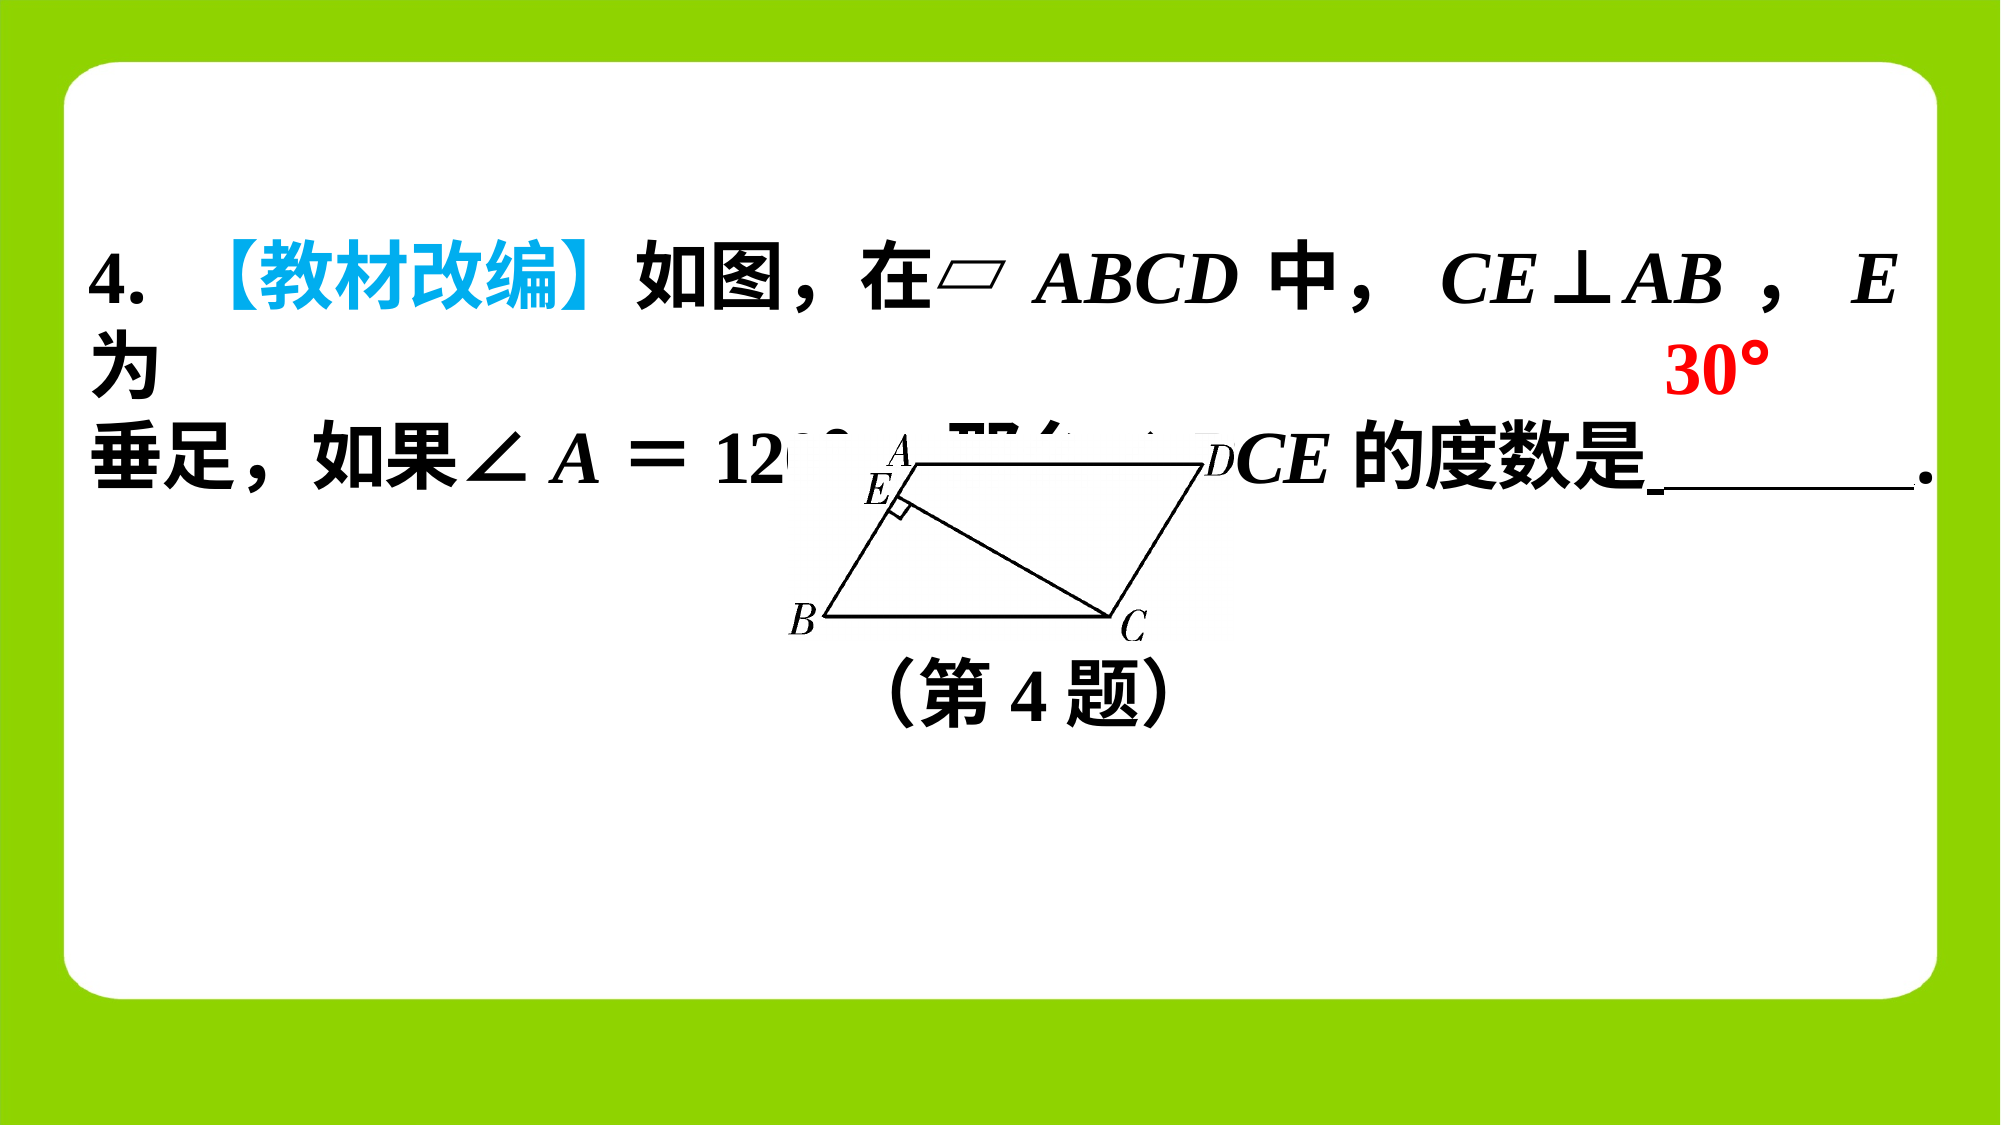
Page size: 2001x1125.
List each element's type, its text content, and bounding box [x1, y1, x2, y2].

picture [0, 0, 2001, 1125]
text_box 30° [1649, 312, 1905, 418]
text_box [787, 434, 1234, 738]
text_box 4. 【教材改编】如图，在▱ABCD中，CE⊥AB，E为 垂足，如果∠A＝120°，那么∠BCE的度数是 ⁠. [88, 228, 1974, 502]
